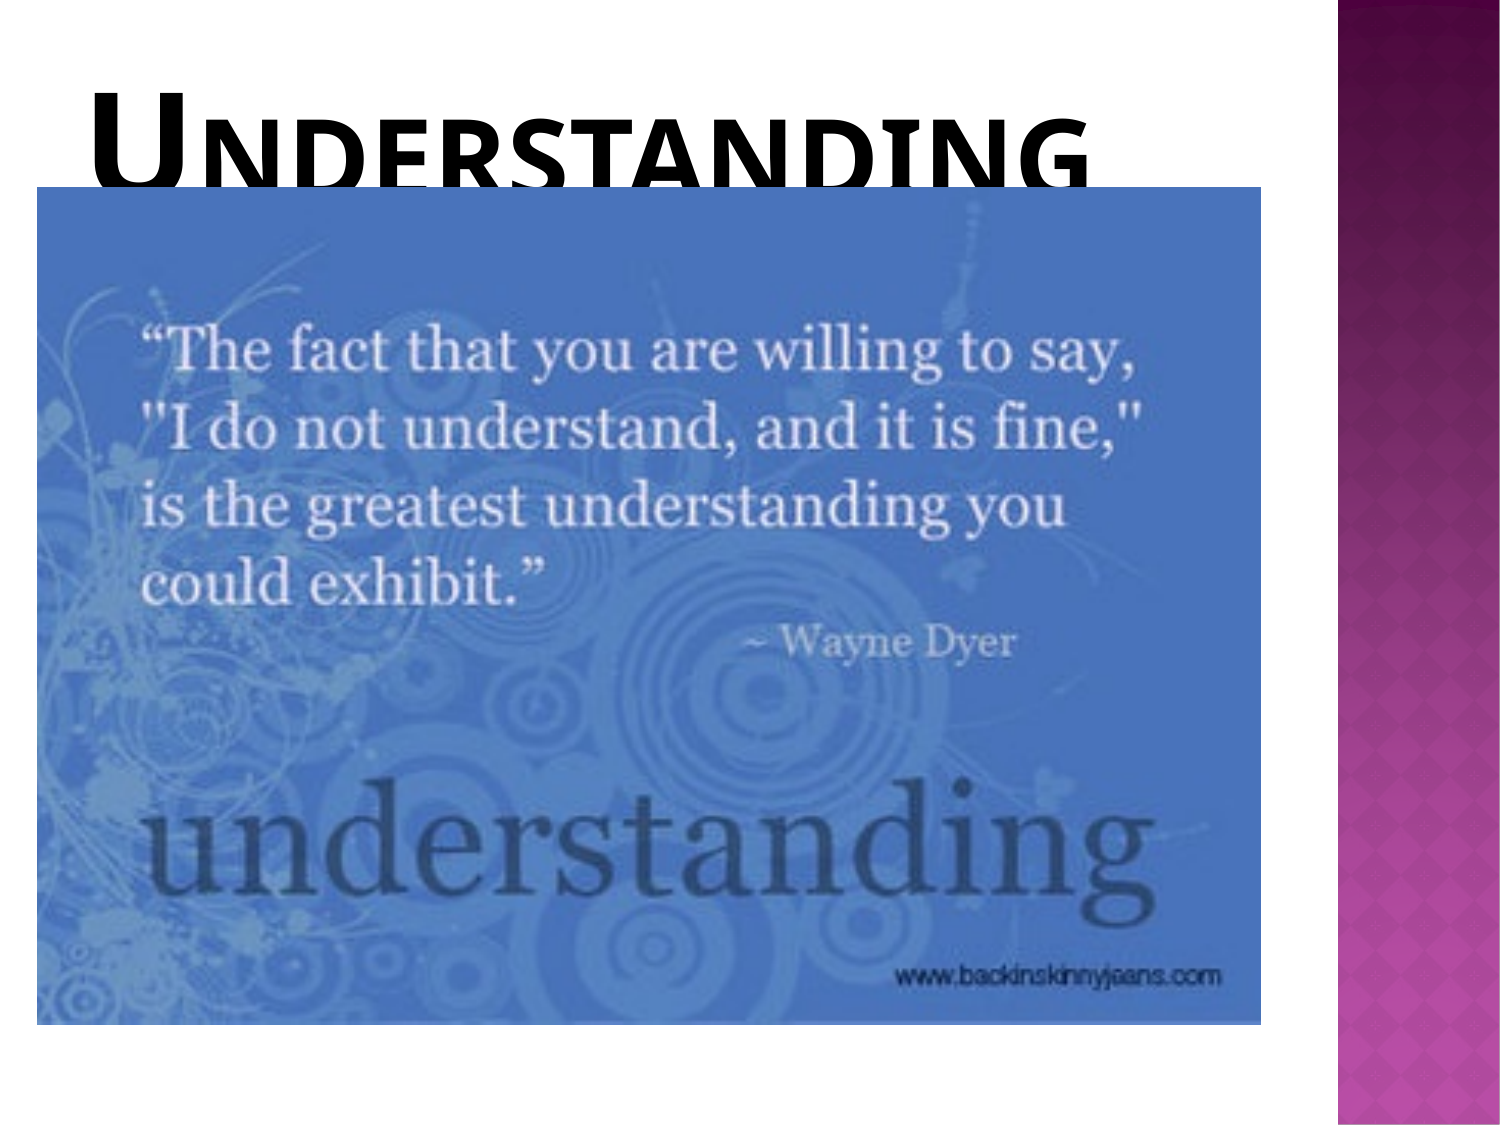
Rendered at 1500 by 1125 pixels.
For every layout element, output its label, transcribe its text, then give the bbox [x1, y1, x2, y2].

title understanding [75, 37, 1338, 230]
picture [37, 187, 1261, 1026]
picture [1337, 0, 1500, 1125]
